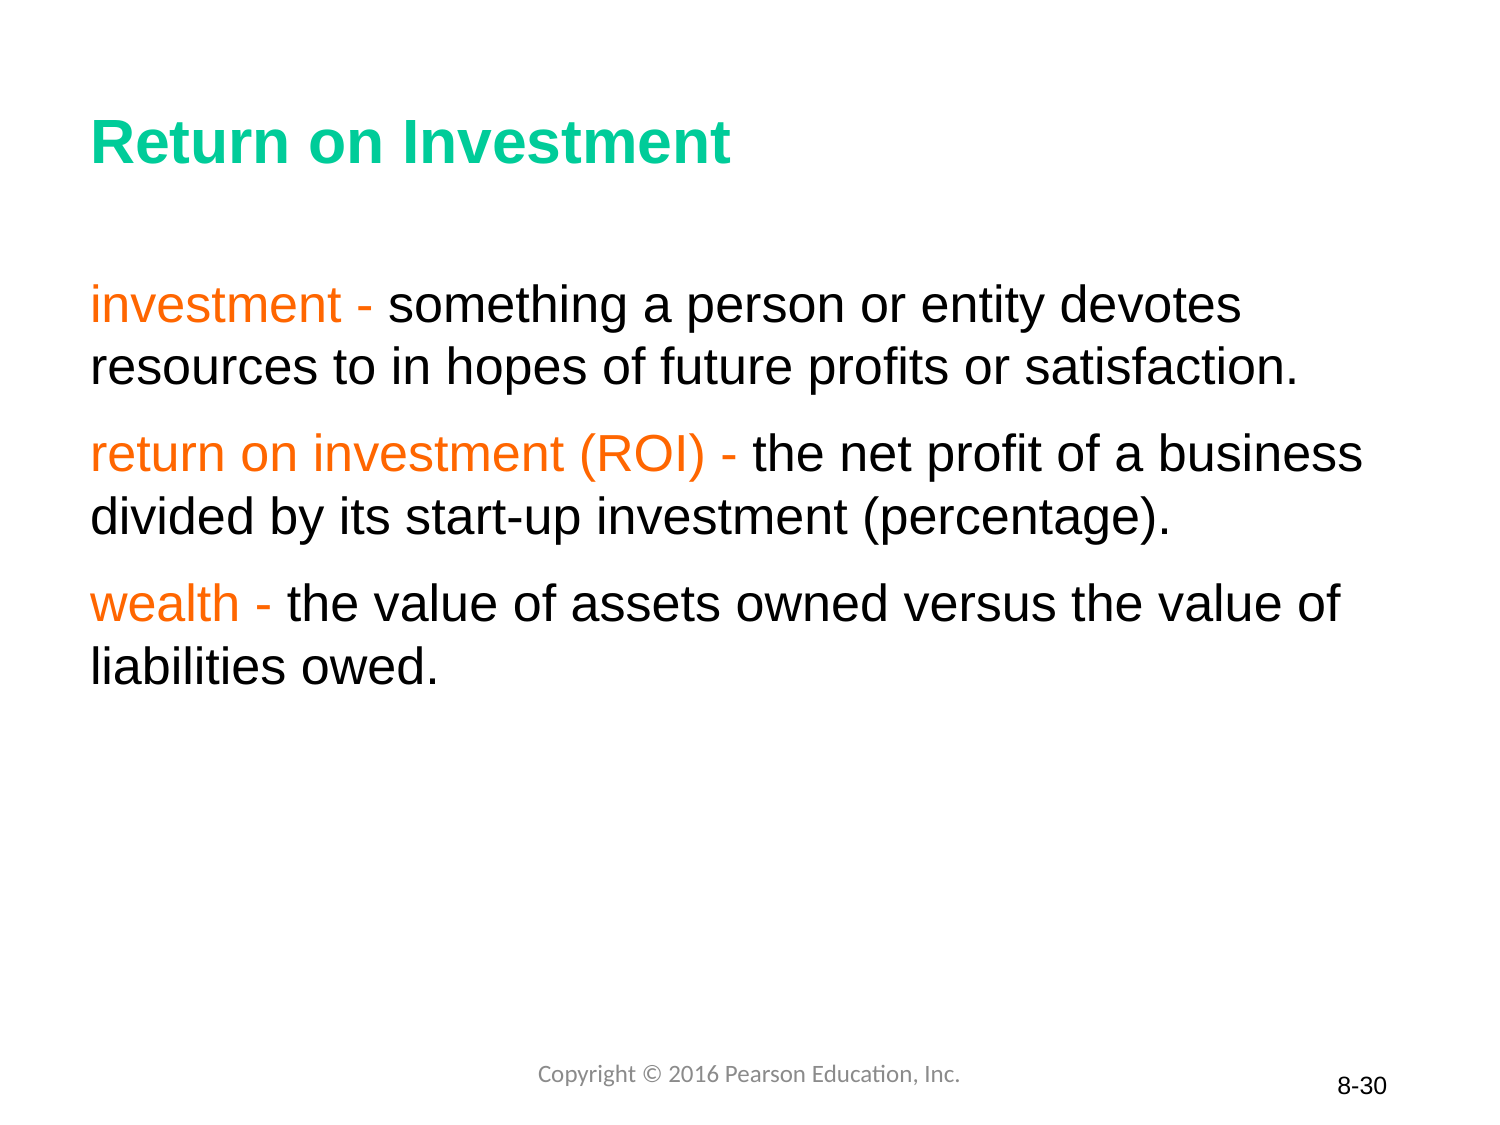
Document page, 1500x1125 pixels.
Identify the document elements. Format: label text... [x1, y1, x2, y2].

title Return on Investment [75, 45, 1425, 233]
list investment - something a person or entity devotes resources to in hopes of future profits or satisfaction. return on investment (ROI) - the net profit of a business divided by its start-up investment (percentage). wealth - the value of assets owned versus the value of liabilities owed. [75, 262, 1425, 1005]
footer Copyright © 2016 Pearson Education, Inc. [512, 1042, 988, 1103]
